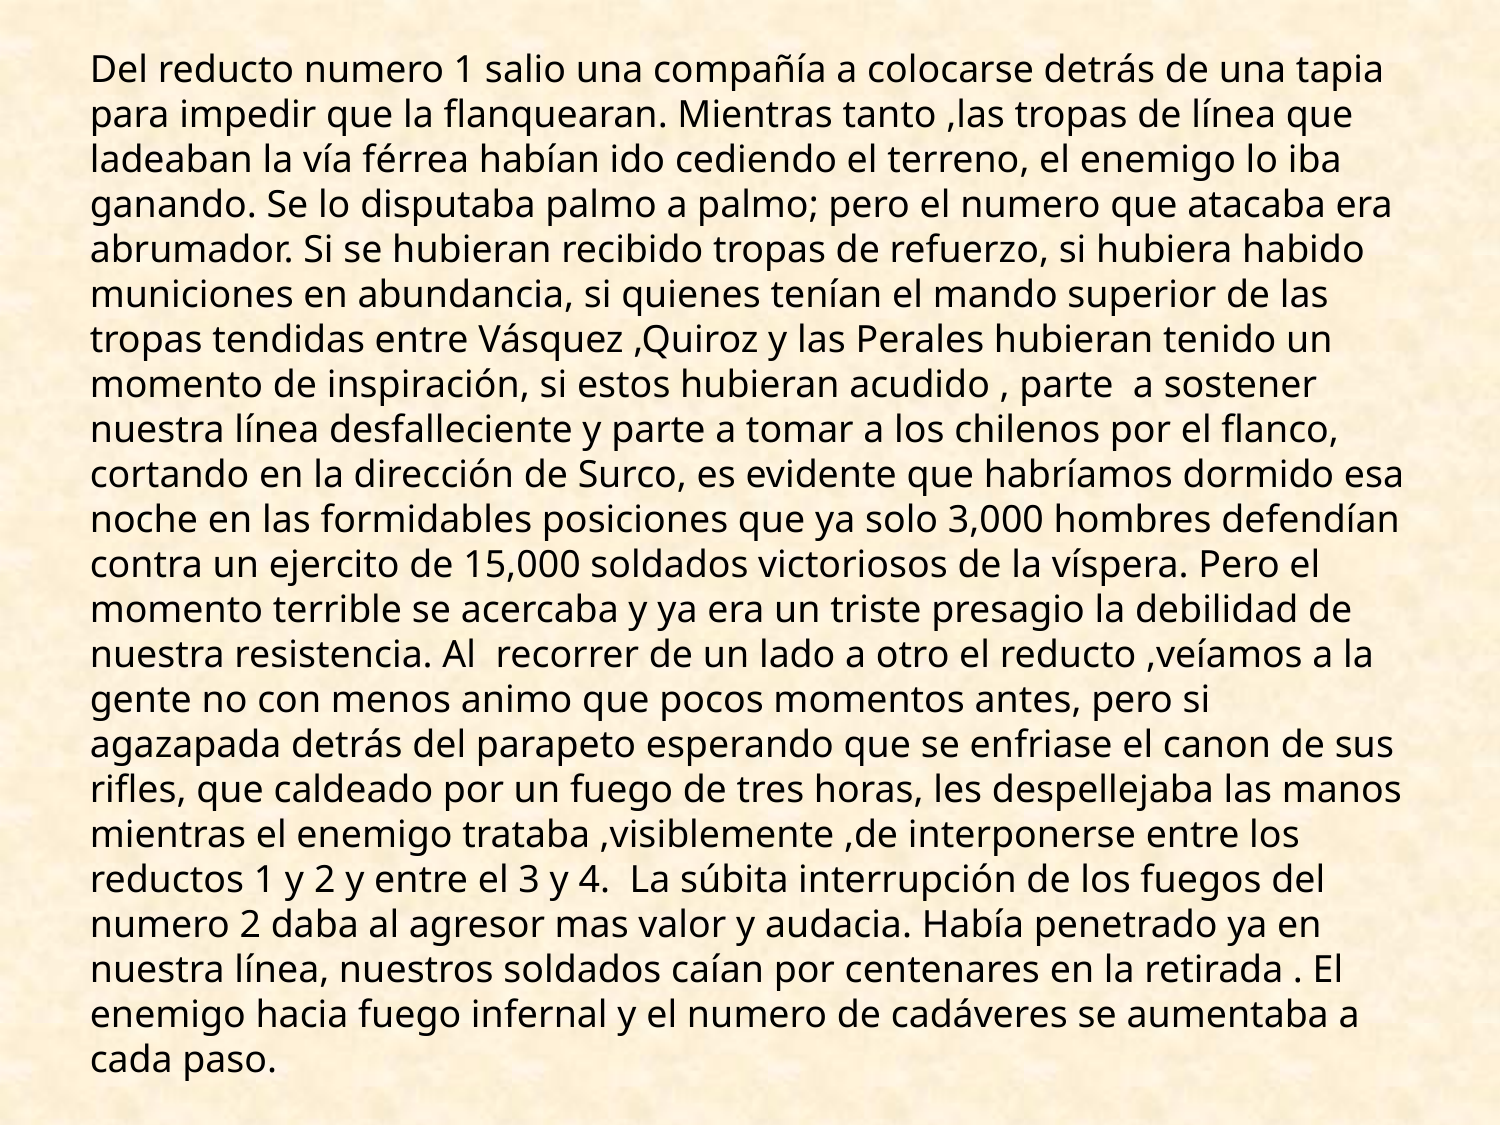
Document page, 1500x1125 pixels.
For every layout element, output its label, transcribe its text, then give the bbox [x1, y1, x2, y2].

picture [0, 0, 1500, 1125]
text_box Del reducto numero 1 salio una compañía a colocarse detrás de una tapia para impedir que la flanquearan. Mientras tanto ,las tropas de línea que ladeaban la vía férrea habían ido cediendo el terreno, el enemigo lo iba ganando. Se lo disputaba palmo a palmo; pero el numero que atacaba era abrumador. Si se hubieran recibido tropas de refuerzo, si hubiera habido municiones en abundancia, si quienes tenían el mando superior de las tropas tendidas entre Vásquez ,Quiroz y las Perales hubieran tenido un momento de inspiración, si estos hubieran acudido , parte a sostener nuestra línea desfalleciente y parte a tomar a los chilenos por el flanco, cortando en la dirección de Surco, es evidente que habríamos dormido esa noche en las formidables posiciones que ya solo 3,000 hombres defendían contra un ejercito de 15,000 soldados victoriosos de la víspera. Pero el momento terrible se acercaba y ya era un triste presagio la debilidad de nuestra resistencia. Al recorrer de un lado a otro el reducto ,veíamos a la gente no con menos animo que pocos momentos antes, pero si agazapada detrás del parapeto esperando que se enfriase el canon de sus rifles, que caldeado por un fuego de tres horas, les despellejaba las manos mientras el enemigo trataba ,visiblemente ,de interponerse entre los reductos 1 y 2 y entre el 3 y 4. La súbita interrupción de los fuegos del numero 2 daba al agresor mas valor y audacia. Había penetrado ya en nuestra línea, nuestros soldados caían por centenares en la retirada . El enemigo hacia fuego infernal y el numero de cadáveres se aumentaba a cada paso. [74, 37, 1425, 1088]
